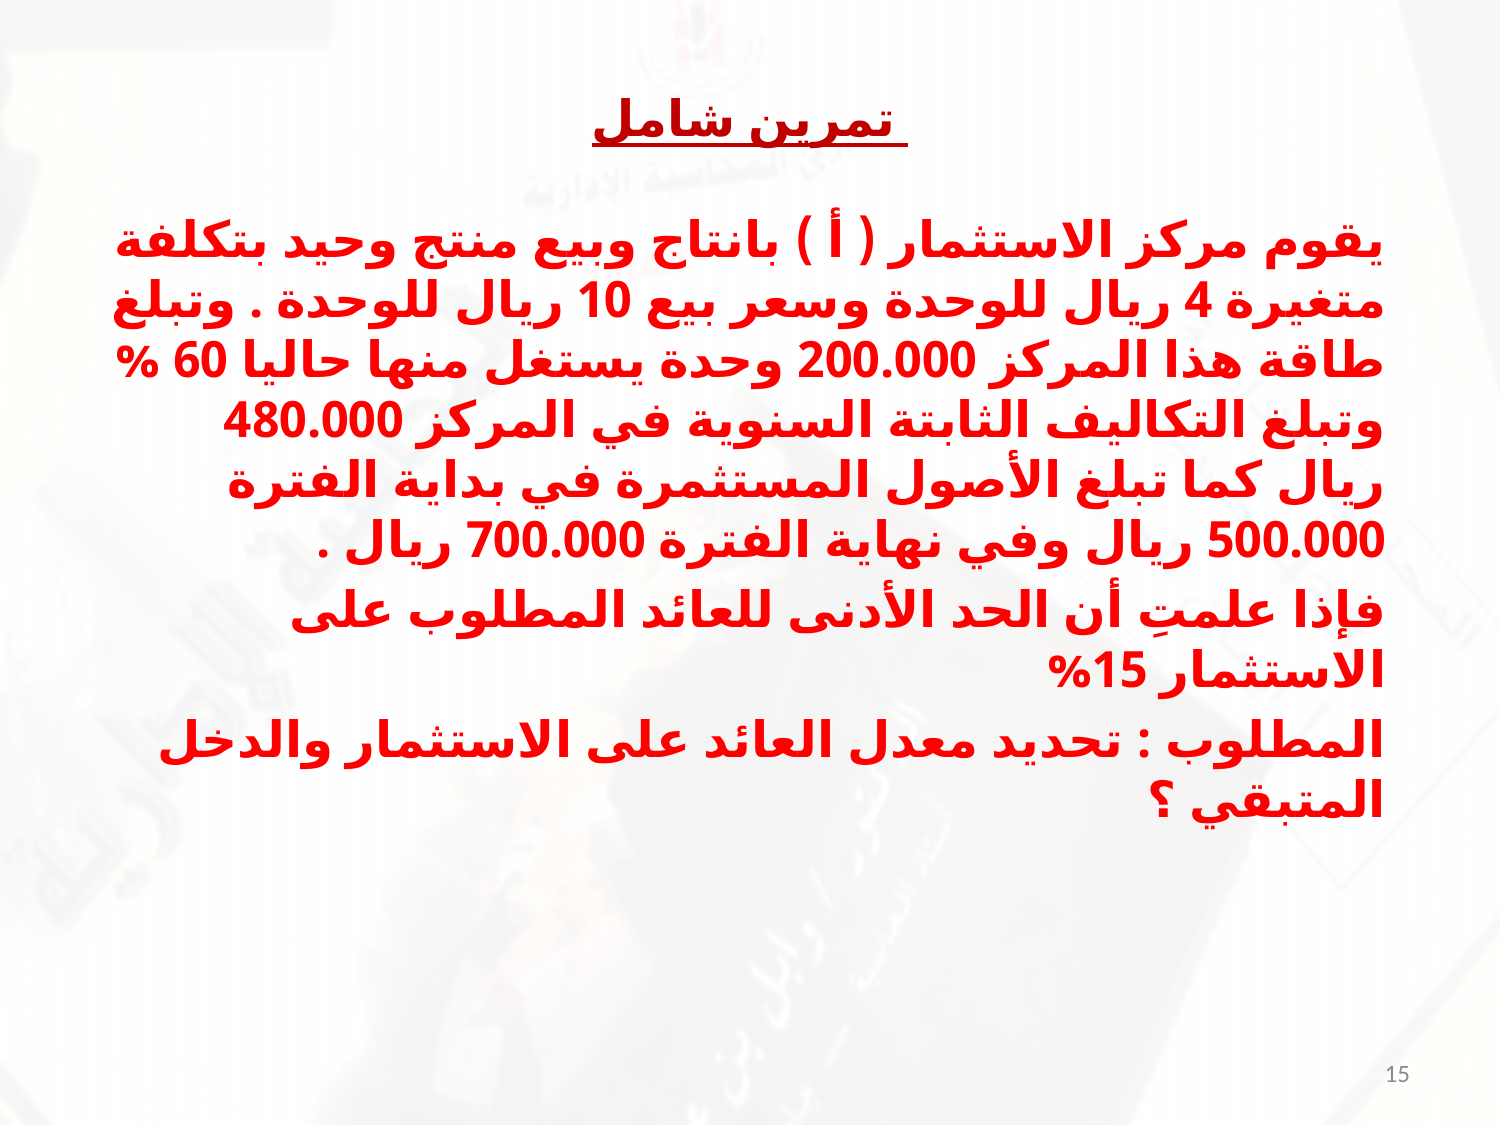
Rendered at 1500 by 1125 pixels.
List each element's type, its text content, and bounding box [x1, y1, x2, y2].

list يقوم مركز الاستثمار ( أ ) بانتاج وبيع منتج وحيد بتكلفة متغيرة 4 ريال للوحدة وسعر بيع 10 ريال للوحدة . وتبلغ طاقة هذا المركز 200.000 وحدة يستغل منها حاليا 60 % وتبلغ التكاليف الثابتة السنوية في المركز 480.000 ريال كما تبلغ الأصول المستثمرة في بداية الفترة 500.000 ريال وفي نهاية الفترة 700.000 ريال . فإذا علمتِ أن الحد الأدنى للعائد المطلوب على الاستثمار 15% المطلوب : تحديد معدل العائد على الاستثمار والدخل المتبقي ؟ [87, 200, 1475, 1005]
title تمرين شامل [75, 45, 1425, 188]
slide_number 15 [1074, 1042, 1425, 1103]
